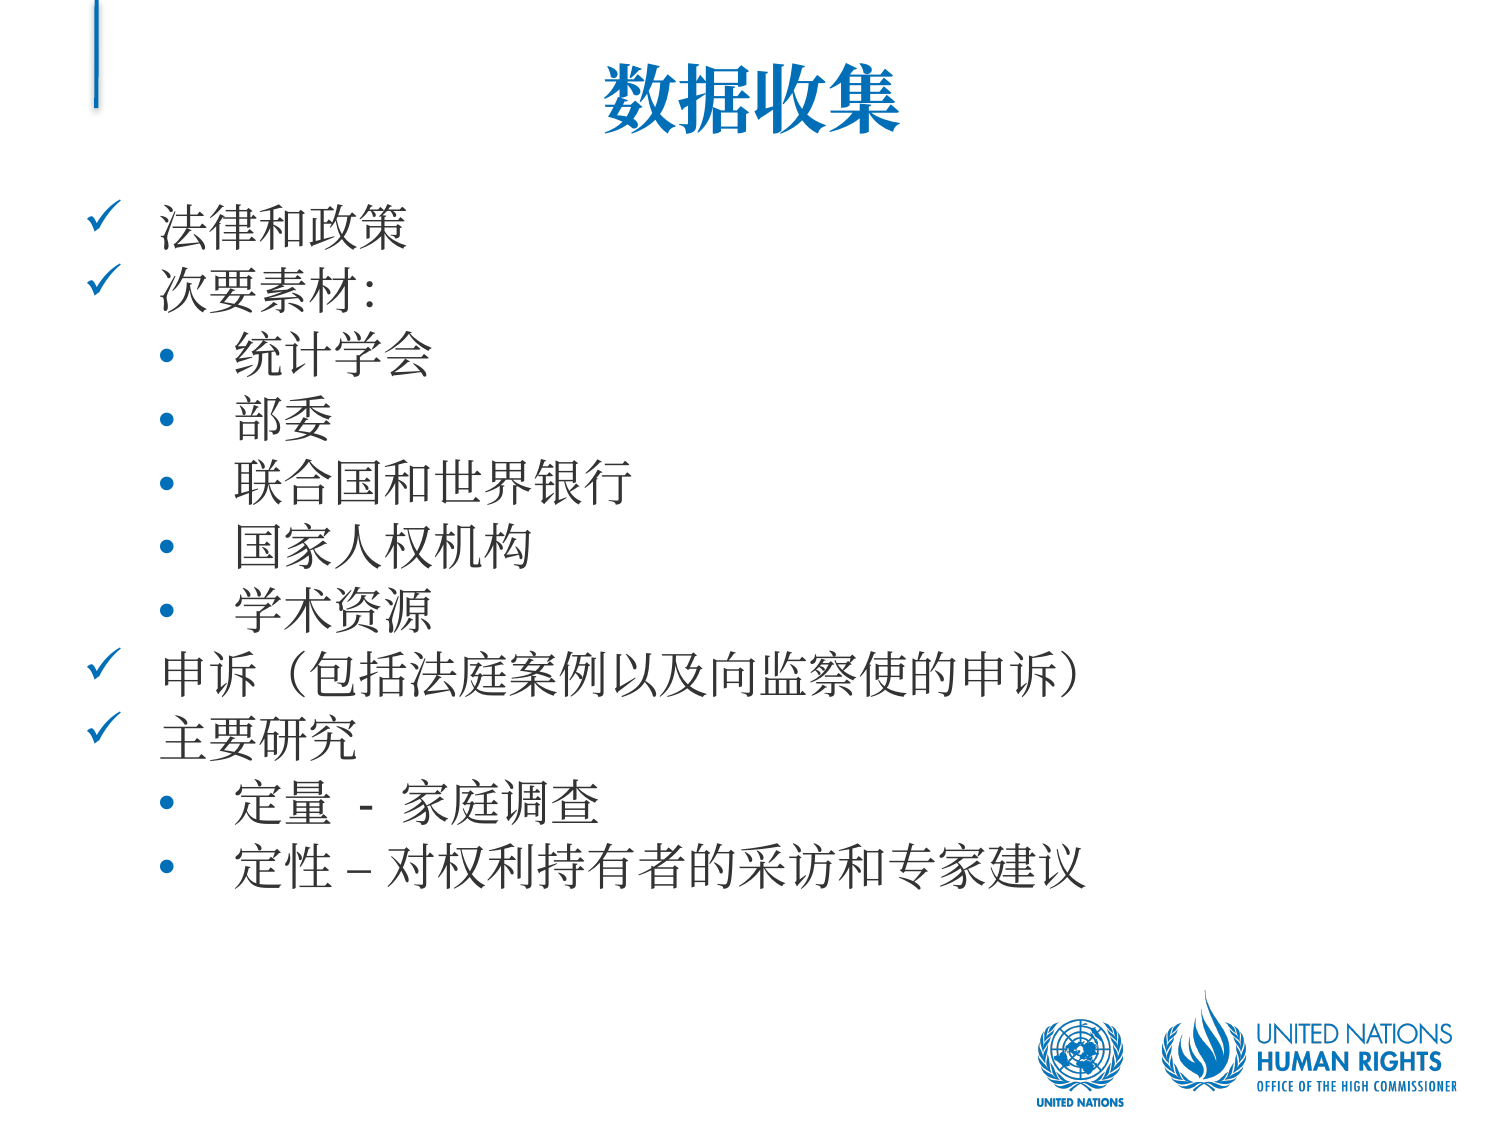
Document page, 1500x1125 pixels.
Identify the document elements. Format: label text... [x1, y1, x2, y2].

title 数据收集 [68, 45, 1437, 195]
text_box 法律和政策 次要素材： 统计学会 部委 联合国和世界银行 国家人权机构 学术资源 申诉（包括法庭案例以及向监察使的申诉） 主要研究 定量 - 家庭调查 定性 – 对权利持有者的采访和专家建议 [68, 195, 1437, 1008]
picture [1037, 990, 1457, 1107]
